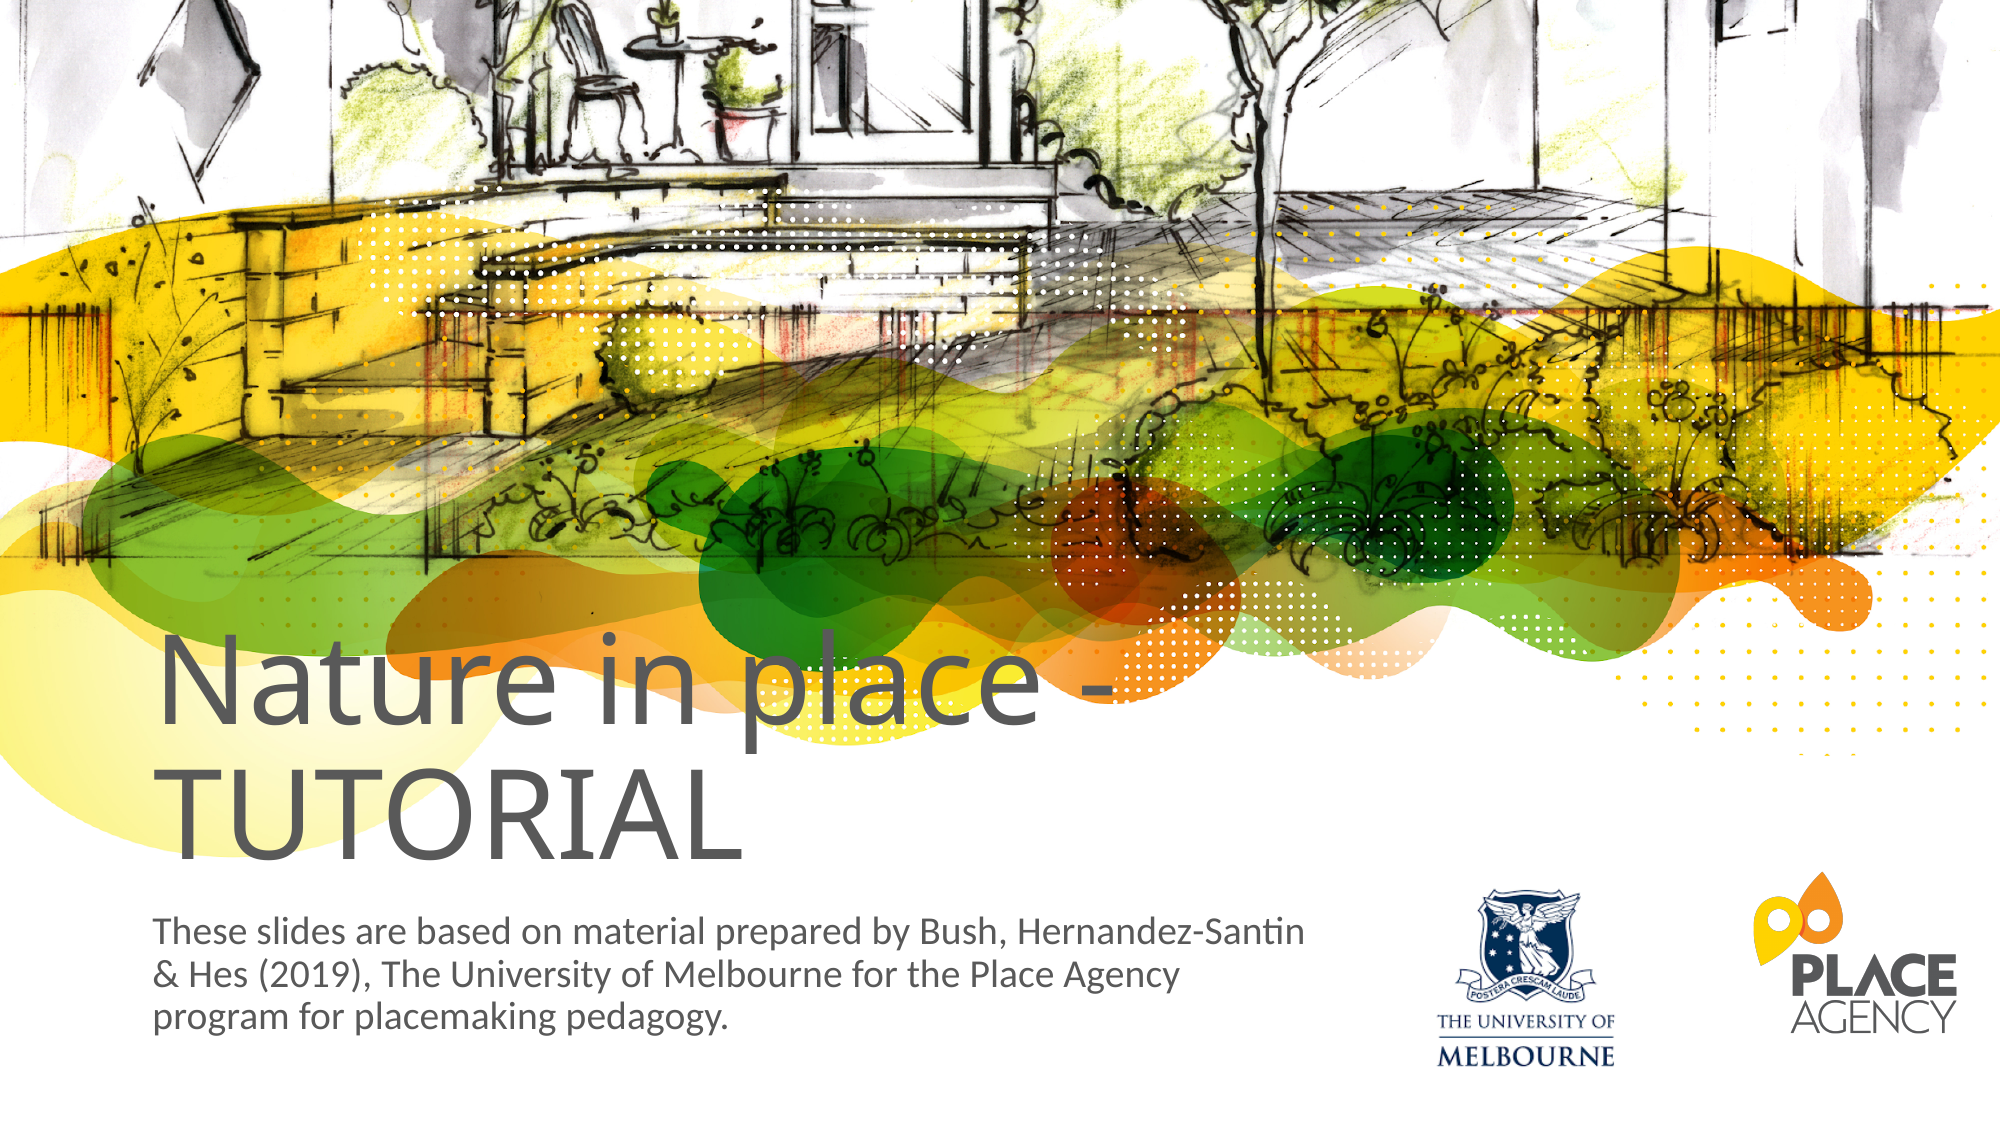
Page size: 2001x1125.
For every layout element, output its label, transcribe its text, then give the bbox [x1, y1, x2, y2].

picture [0, 0, 2000, 1110]
title Nature in place - TUTORIAL [138, 725, 1639, 894]
subtitle These slides are based on material prepared by Bush, Hernandez-Santin & Hes (2019), The University of Melbourne for the Place Agency program for placemaking pedagogy. [137, 902, 1332, 1047]
